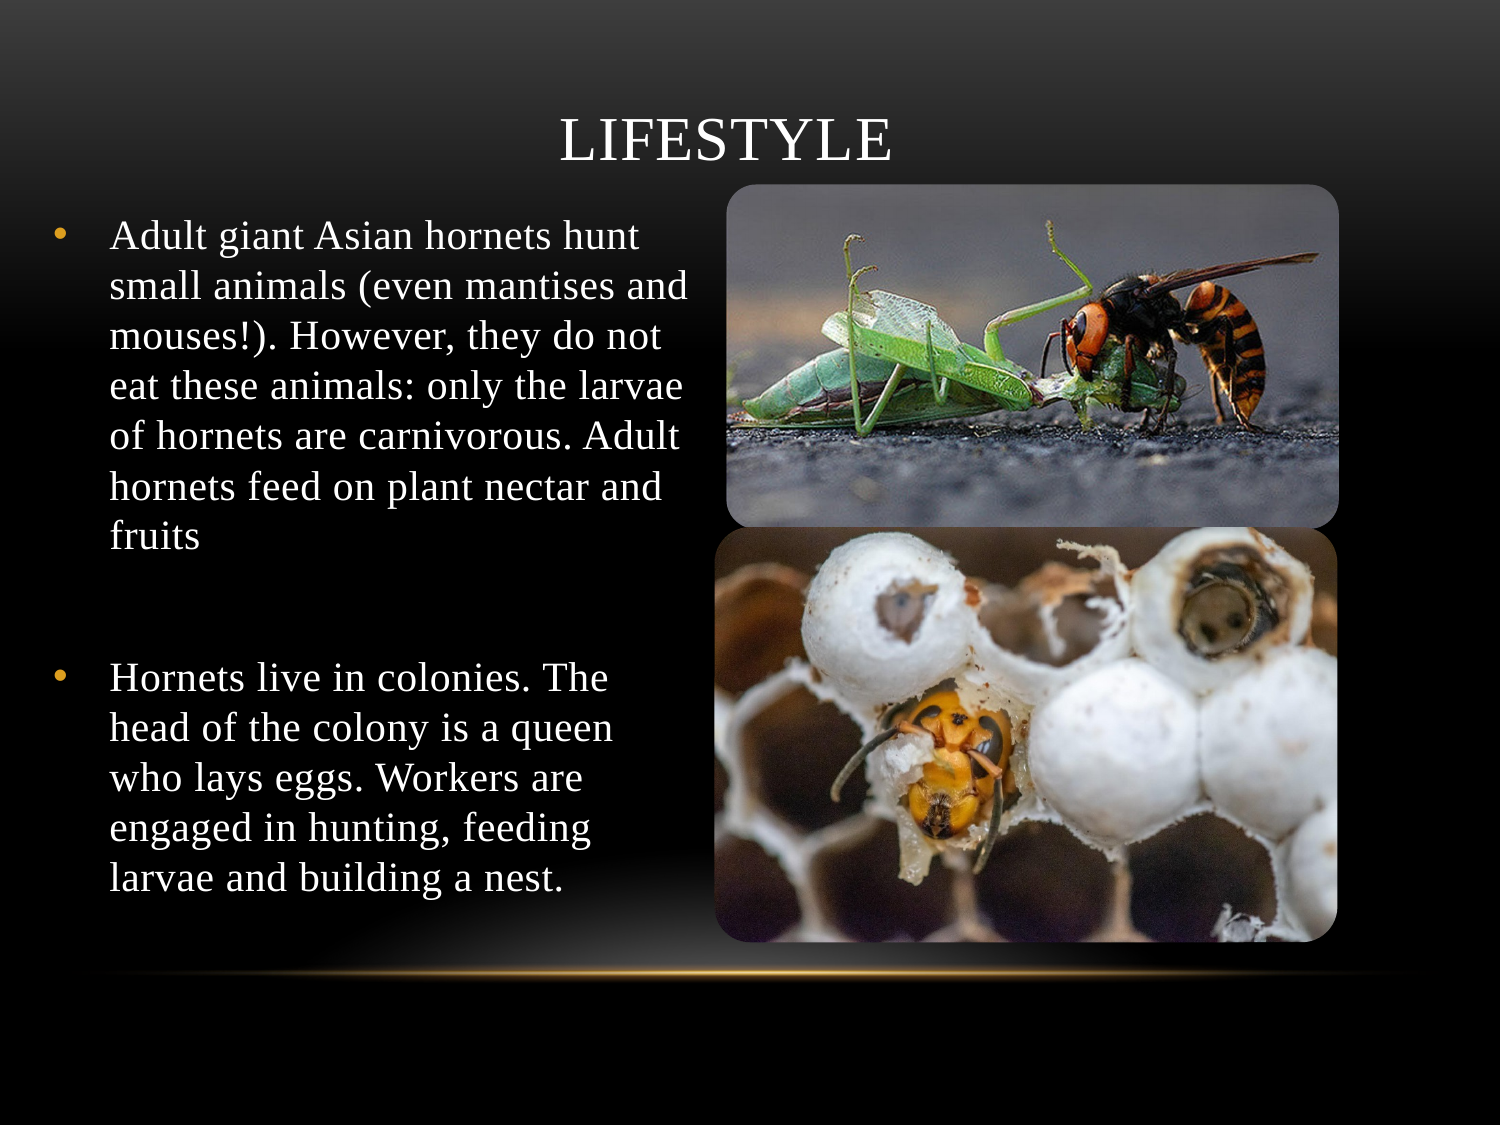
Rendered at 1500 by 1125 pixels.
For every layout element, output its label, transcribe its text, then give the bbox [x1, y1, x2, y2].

picture [0, 0, 1500, 1125]
title lifestyle [76, 66, 1377, 174]
text_box [714, 527, 1338, 943]
list Adult giant Asian hornets hunt small animals (even mantises and mouses!). However, they do not eat these animals: only the larvae of hornets are carnivorous. Adult hornets feed on plant nectar and fruits Hornets live in colonies. The head of the colony is a queen who lays eggs. Workers are engaged in hunting, feeding larvae and building a nest. [53, 208, 691, 922]
text_box [726, 184, 1339, 529]
